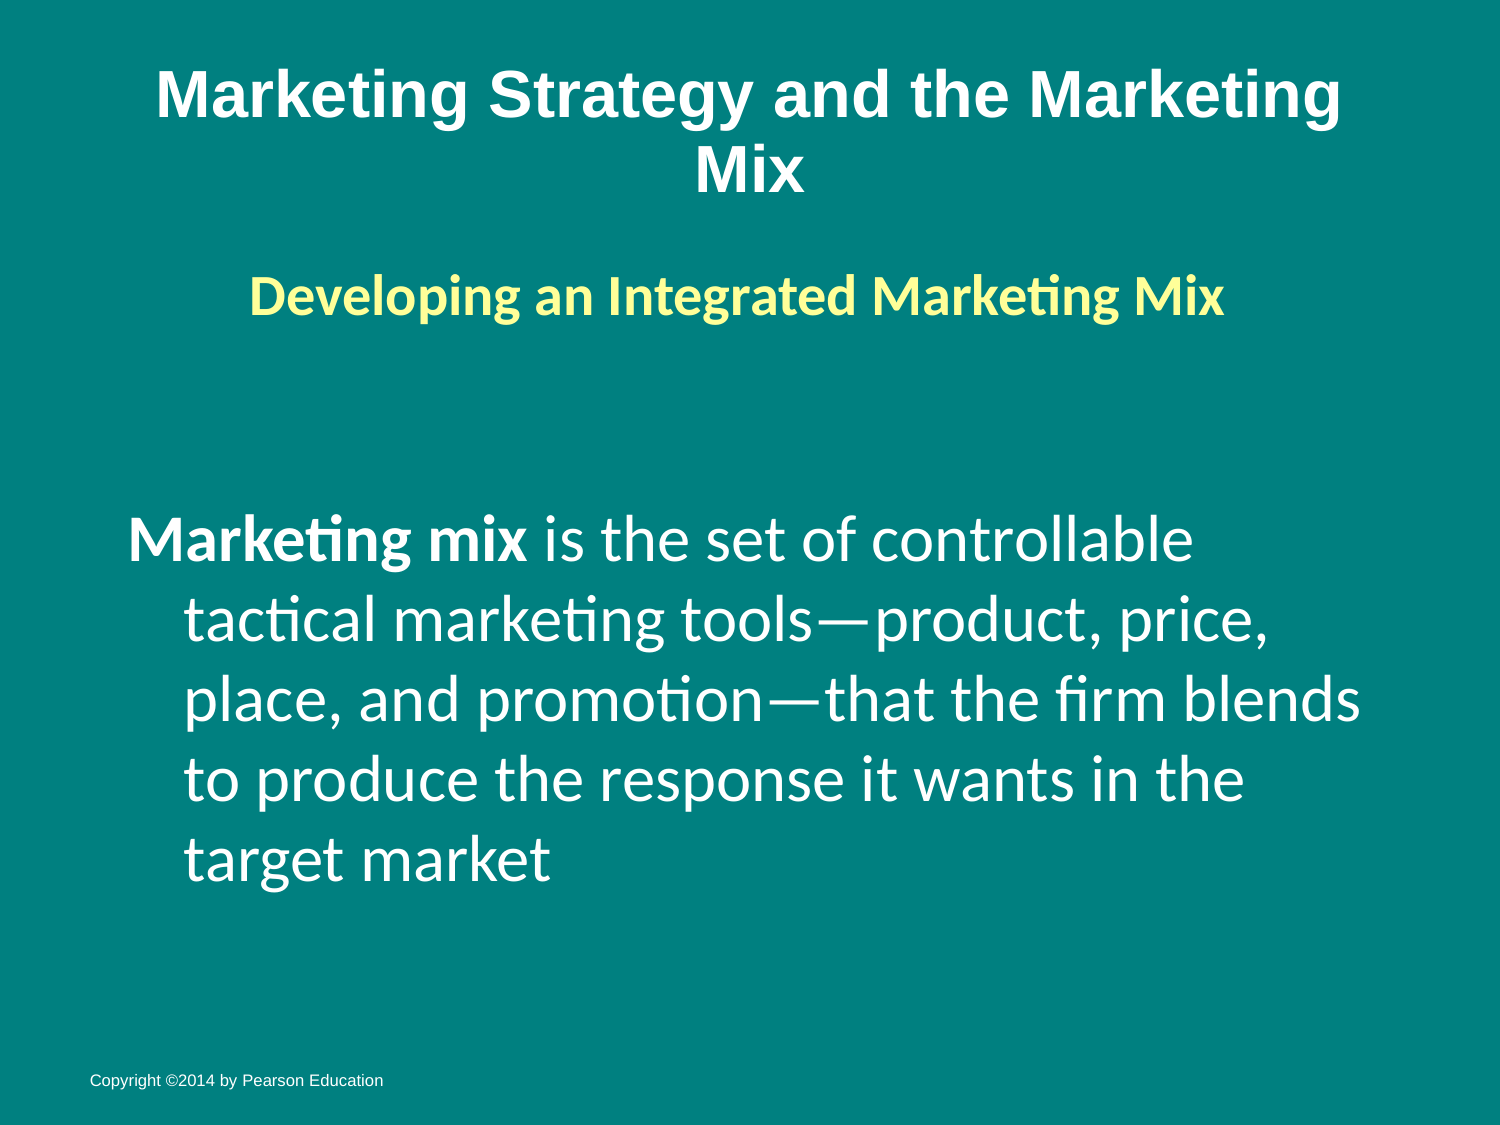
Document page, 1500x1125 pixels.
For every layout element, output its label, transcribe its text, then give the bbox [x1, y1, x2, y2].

text_box Copyright ©2014 by Pearson Education [74, 1062, 825, 1098]
list Marketing mix is the set of controllable tactical marketing tools—product, price, place, and promotion—that the firm blends to produce the response it wants in the target market [112, 487, 1388, 1125]
title Marketing Strategy and the Marketing Mix [112, 37, 1388, 226]
list Developing an Integrated Marketing Mix [149, 249, 1326, 338]
